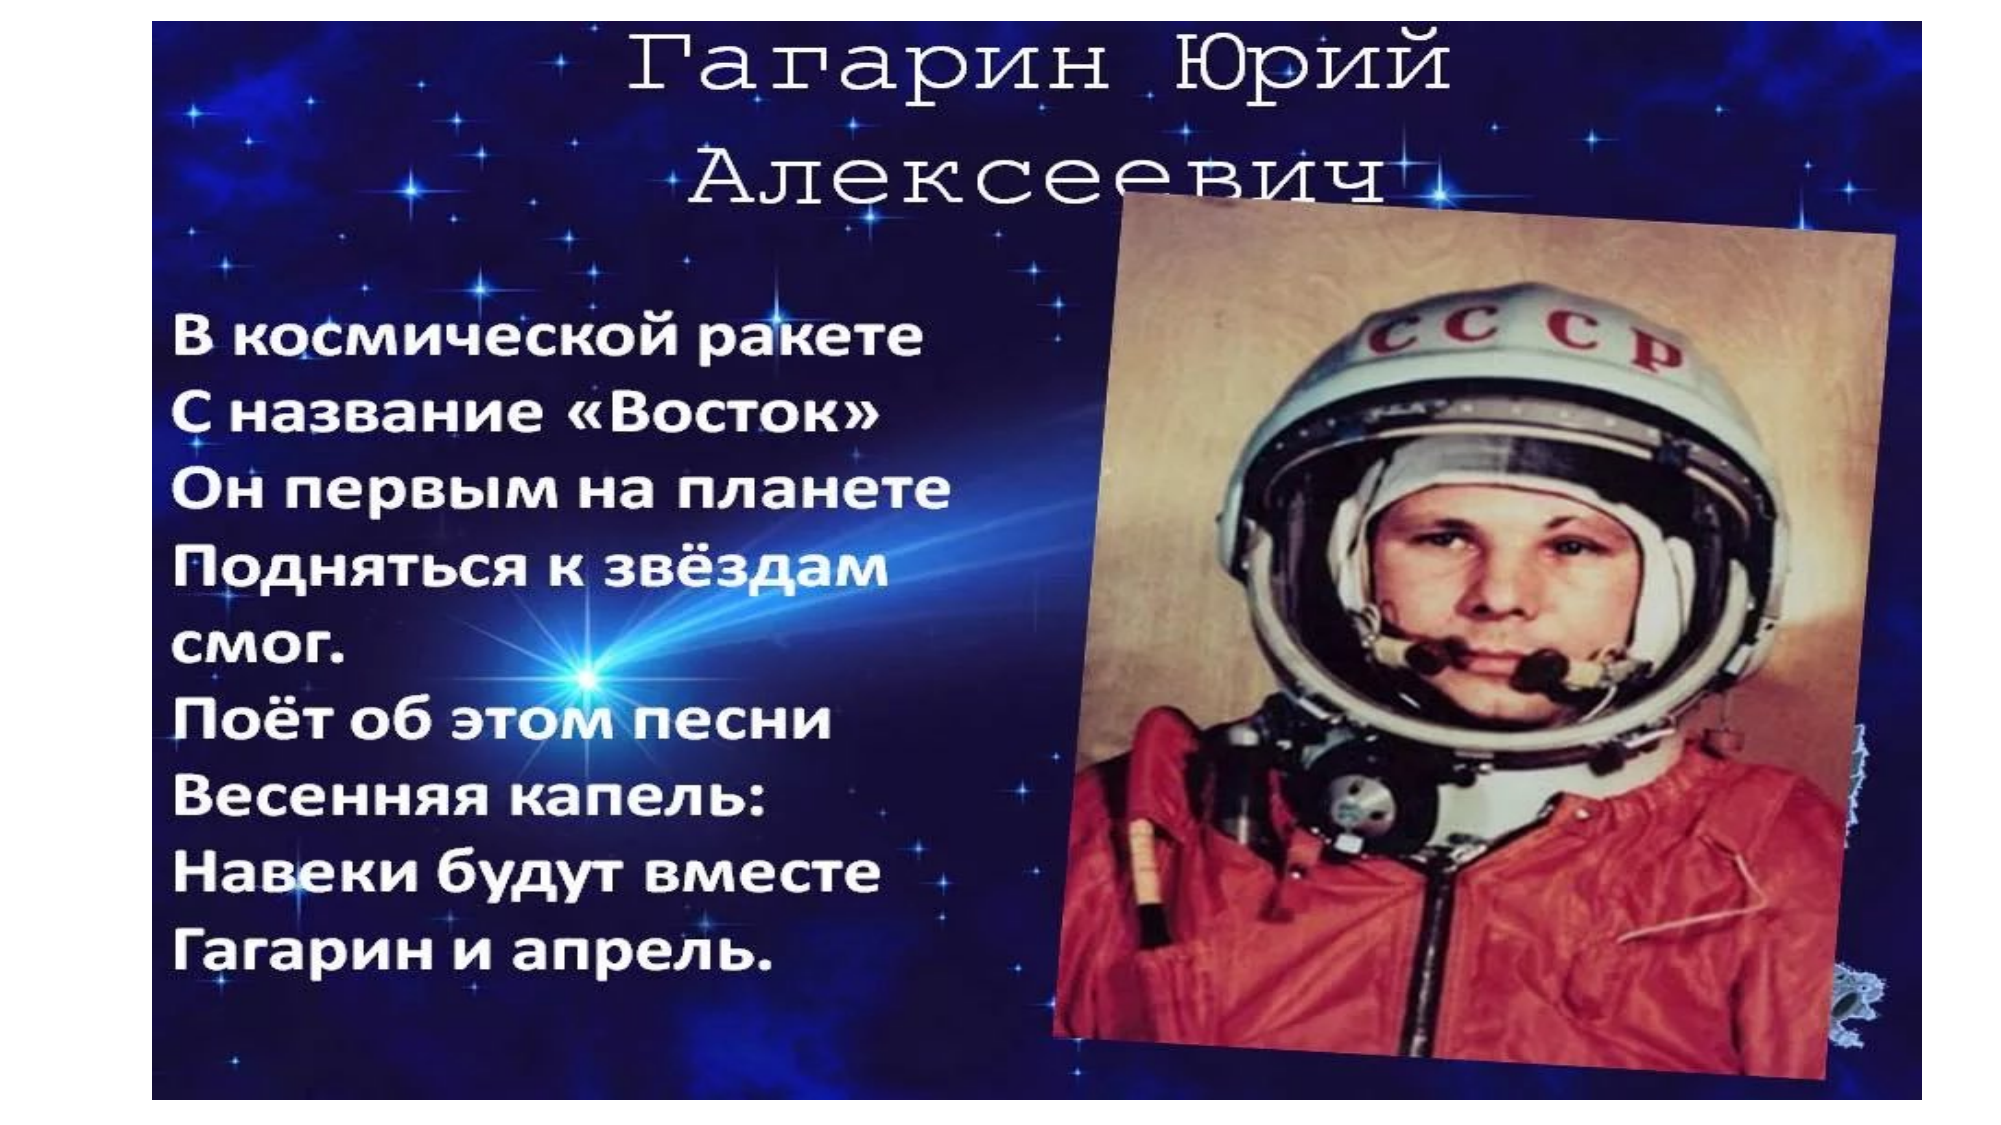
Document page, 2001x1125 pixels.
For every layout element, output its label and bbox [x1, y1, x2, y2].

picture [152, 21, 1922, 1100]
